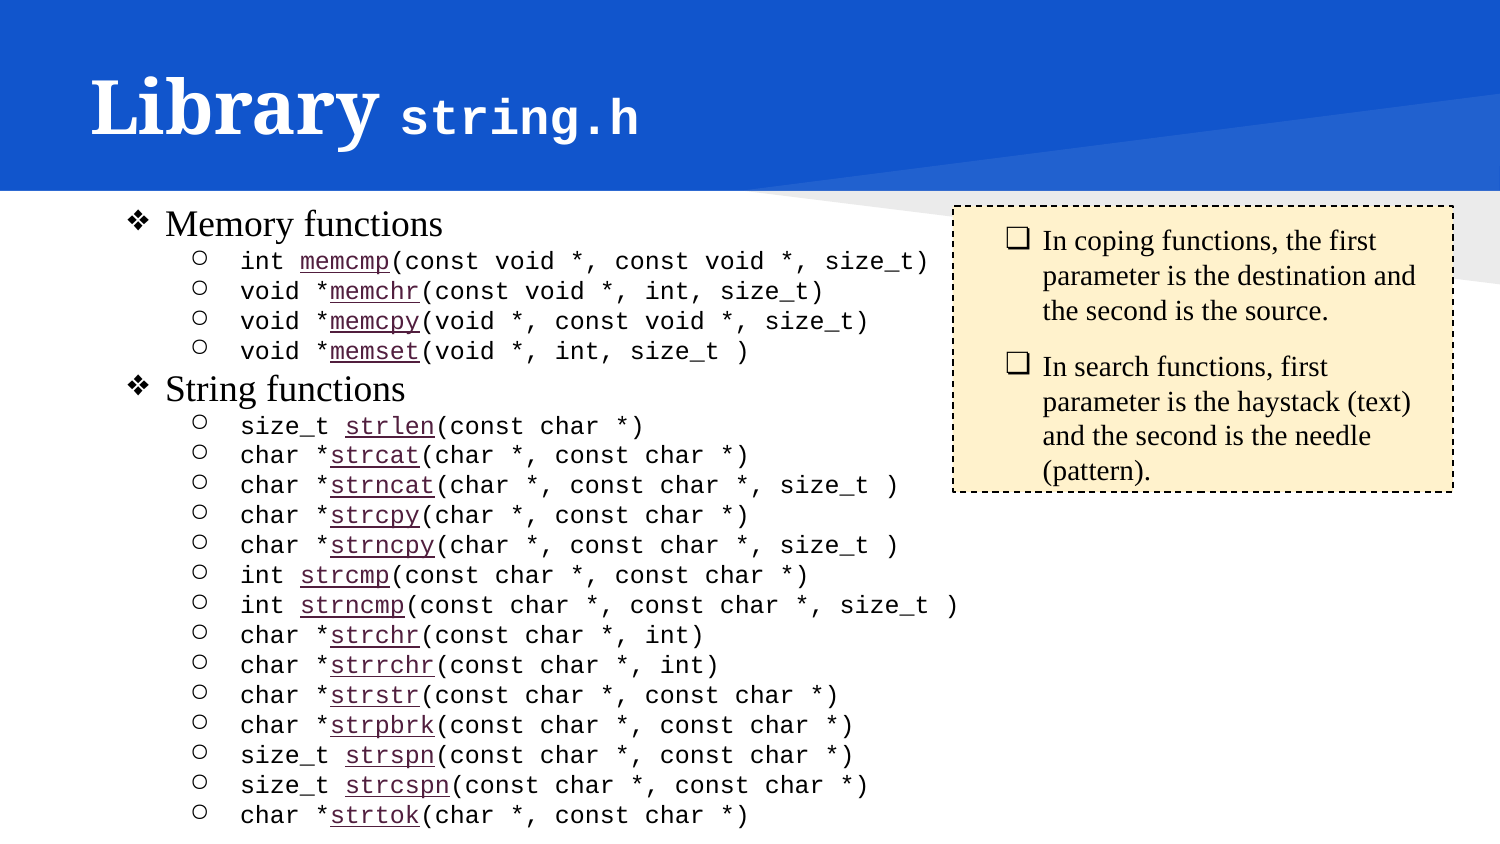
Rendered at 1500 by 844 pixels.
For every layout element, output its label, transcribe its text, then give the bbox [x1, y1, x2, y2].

text_box In coping functions, the first parameter is the destination and the second is the source. In search functions, first parameter is the haystack (text) and the second is the needle (pattern). [952, 206, 1453, 492]
title Library string.h [75, 33, 1425, 175]
text_box Memory functions int memcmp(const void *, const void *, size_t) void *memchr(const void *, int, size_t) void *memcpy(void *, const void *, size_t) void *memset(void *, int, size_t ) String functions size_t strlen(const char *) char *strcat(char *, const char *) char *strncat(char *, const char *, size_t ) char *strcpy(char *, const char *) char *strncpy(char *, const char *, size_t ) int strcmp(const char *, const char *) int strncmp(const char *, const char *, size_t ) char *strchr(const char *, int) char *strrchr(const char *, int) char *strstr(const char *, const char *) char *strpbrk(const char *, const char *) size_t strspn(const char *, const char *) size_t strcspn(const char *, const char *) char *strtok(char *, const char *) [74, 184, 1453, 805]
